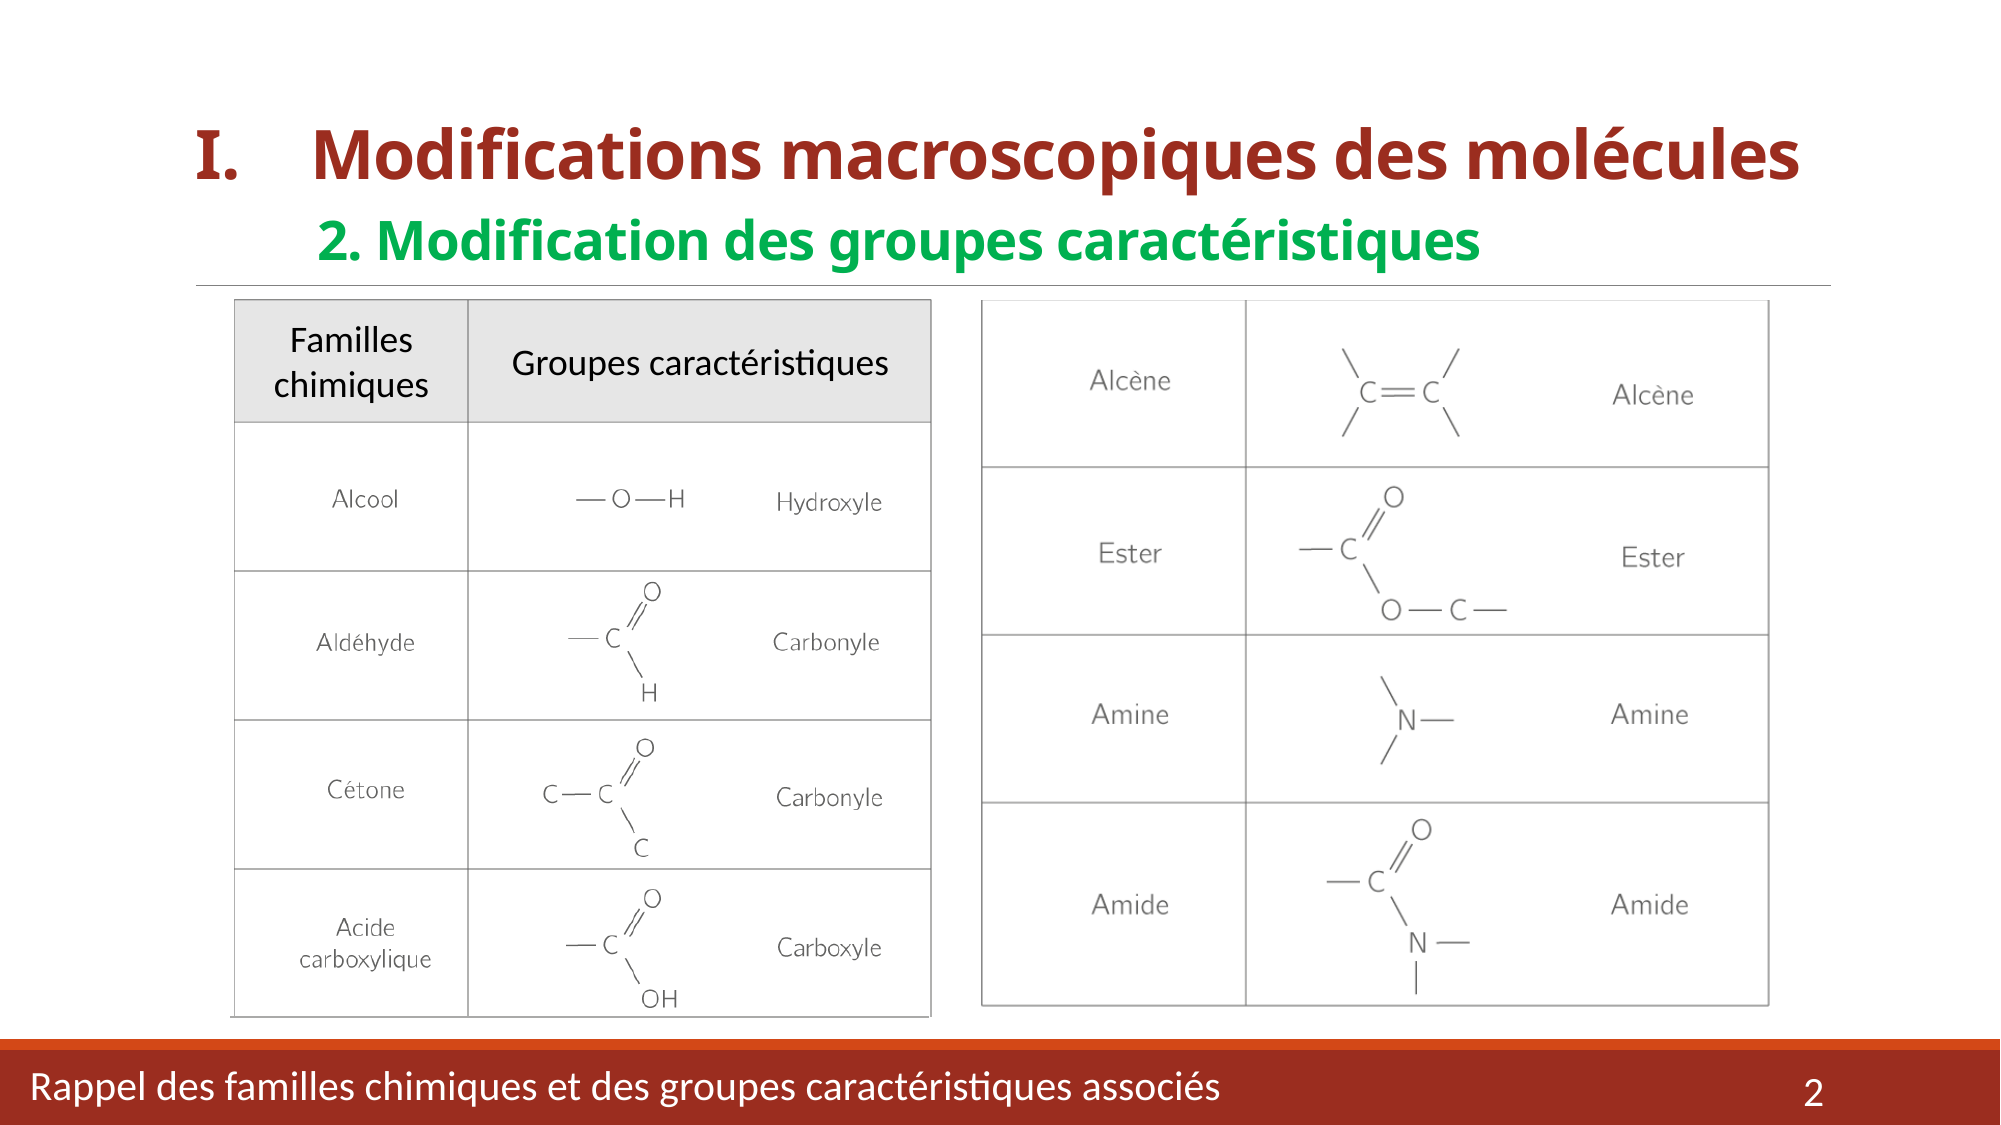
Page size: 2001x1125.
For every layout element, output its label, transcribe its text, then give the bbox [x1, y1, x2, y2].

picture [222, 284, 942, 1018]
picture [970, 299, 1780, 1018]
text_box Rappel des familles chimiques et des groupes caractéristiques associés [0, 1056, 2000, 1125]
text_box Modifications macroscopiques des molécules 2. Modification des groupes caractéristiques [179, 46, 1830, 285]
